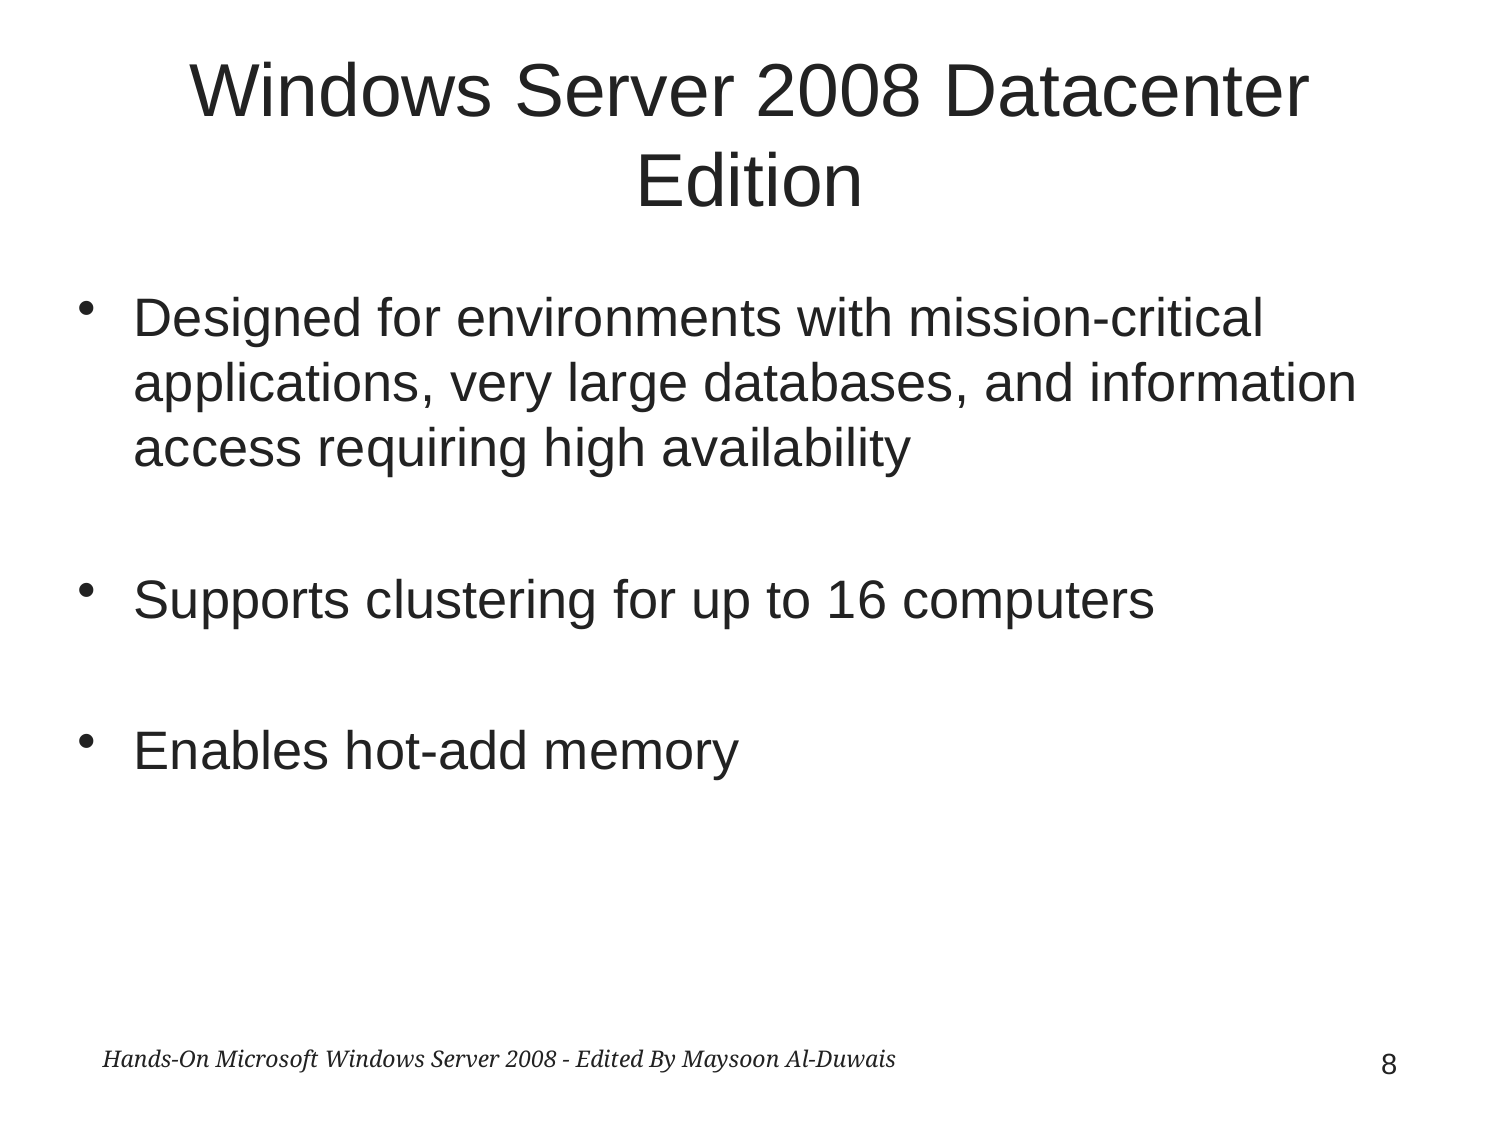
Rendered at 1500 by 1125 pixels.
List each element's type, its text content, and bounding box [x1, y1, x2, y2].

footer Hands-On Microsoft Windows Server 2008 - Edited By Maysoon Al-Duwais [87, 1037, 1051, 1101]
slide_number 8 [1074, 1037, 1413, 1101]
list Designed for environments with mission-critical applications, very large databases, and information access requiring high availability Supports clustering for up to 16 computers Enables hot-add memory [62, 274, 1413, 1026]
title Windows Server 2008 Datacenter Edition [87, 37, 1413, 226]
